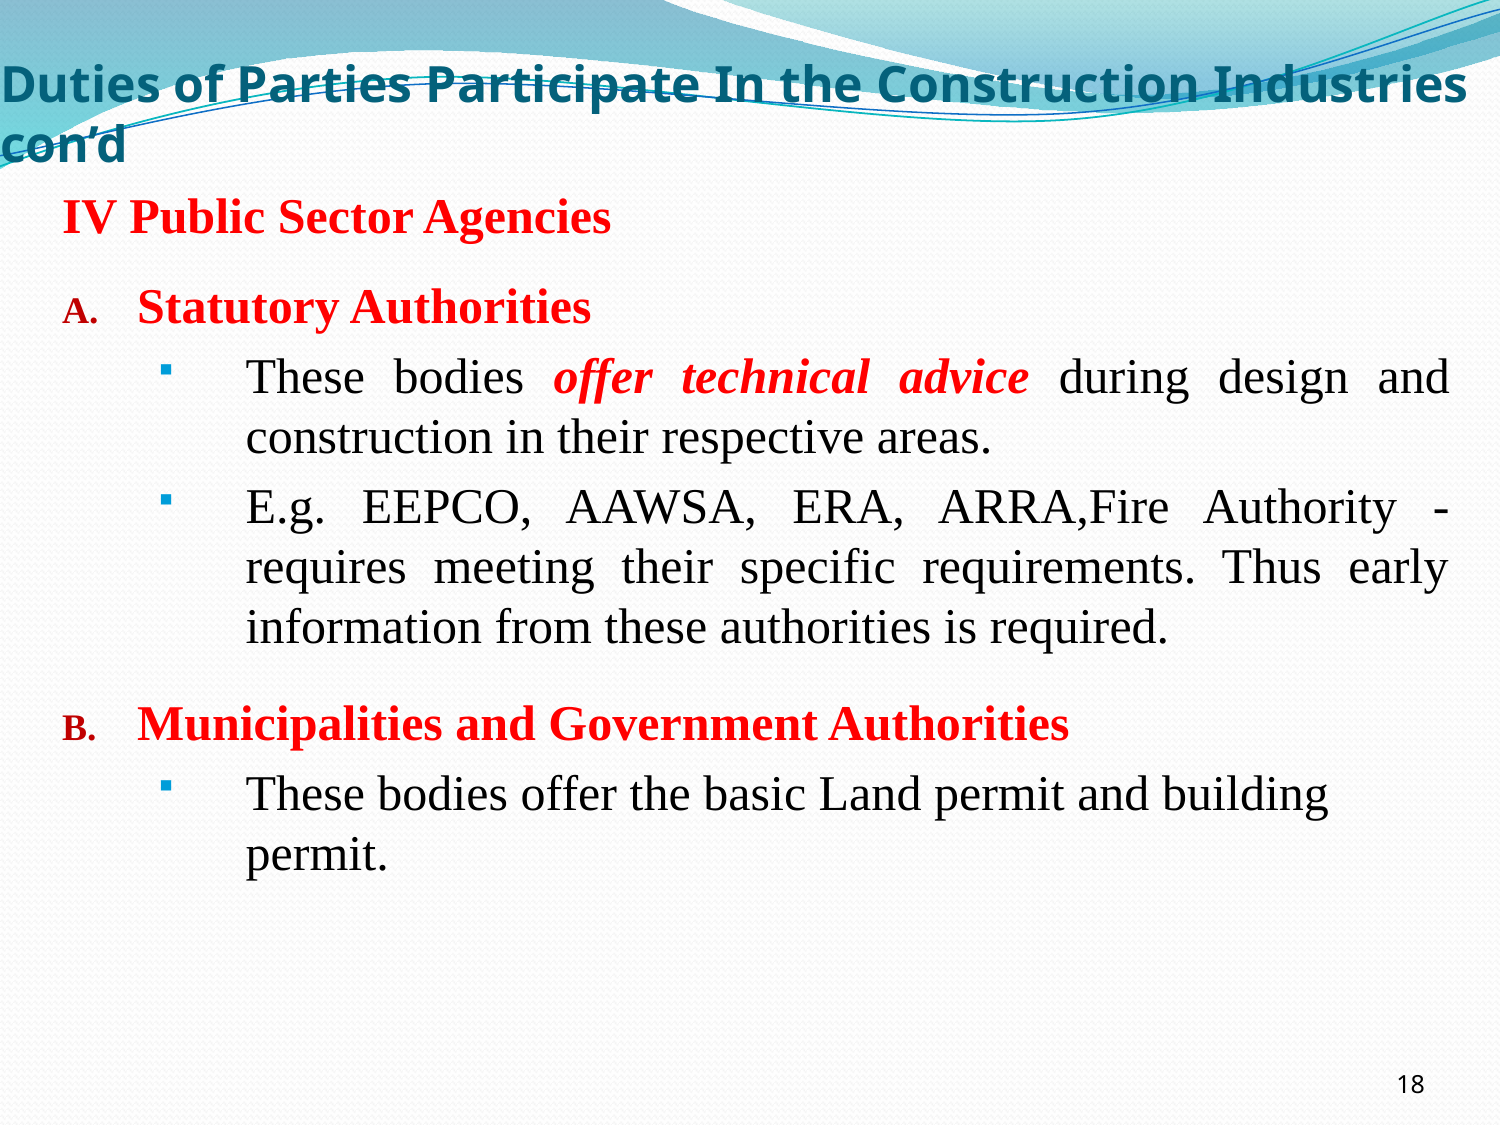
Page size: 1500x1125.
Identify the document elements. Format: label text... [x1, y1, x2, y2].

list IV Public Sector Agencies Statutory Authorities These bodies offer technical advice during design and construction in their respective areas. E.g. EEPCO, AAWSA, ERA, ARRA,Fire Authority - requires meeting their specific requirements. Thus early information from these authorities is required. Municipalities and Government Authorities These bodies offer the basic Land permit and building permit. [29, 176, 1465, 1012]
slide_number 18 [1299, 1042, 1425, 1103]
title Duties of Parties Participate In the Construction Industries con’d [0, 0, 1483, 173]
